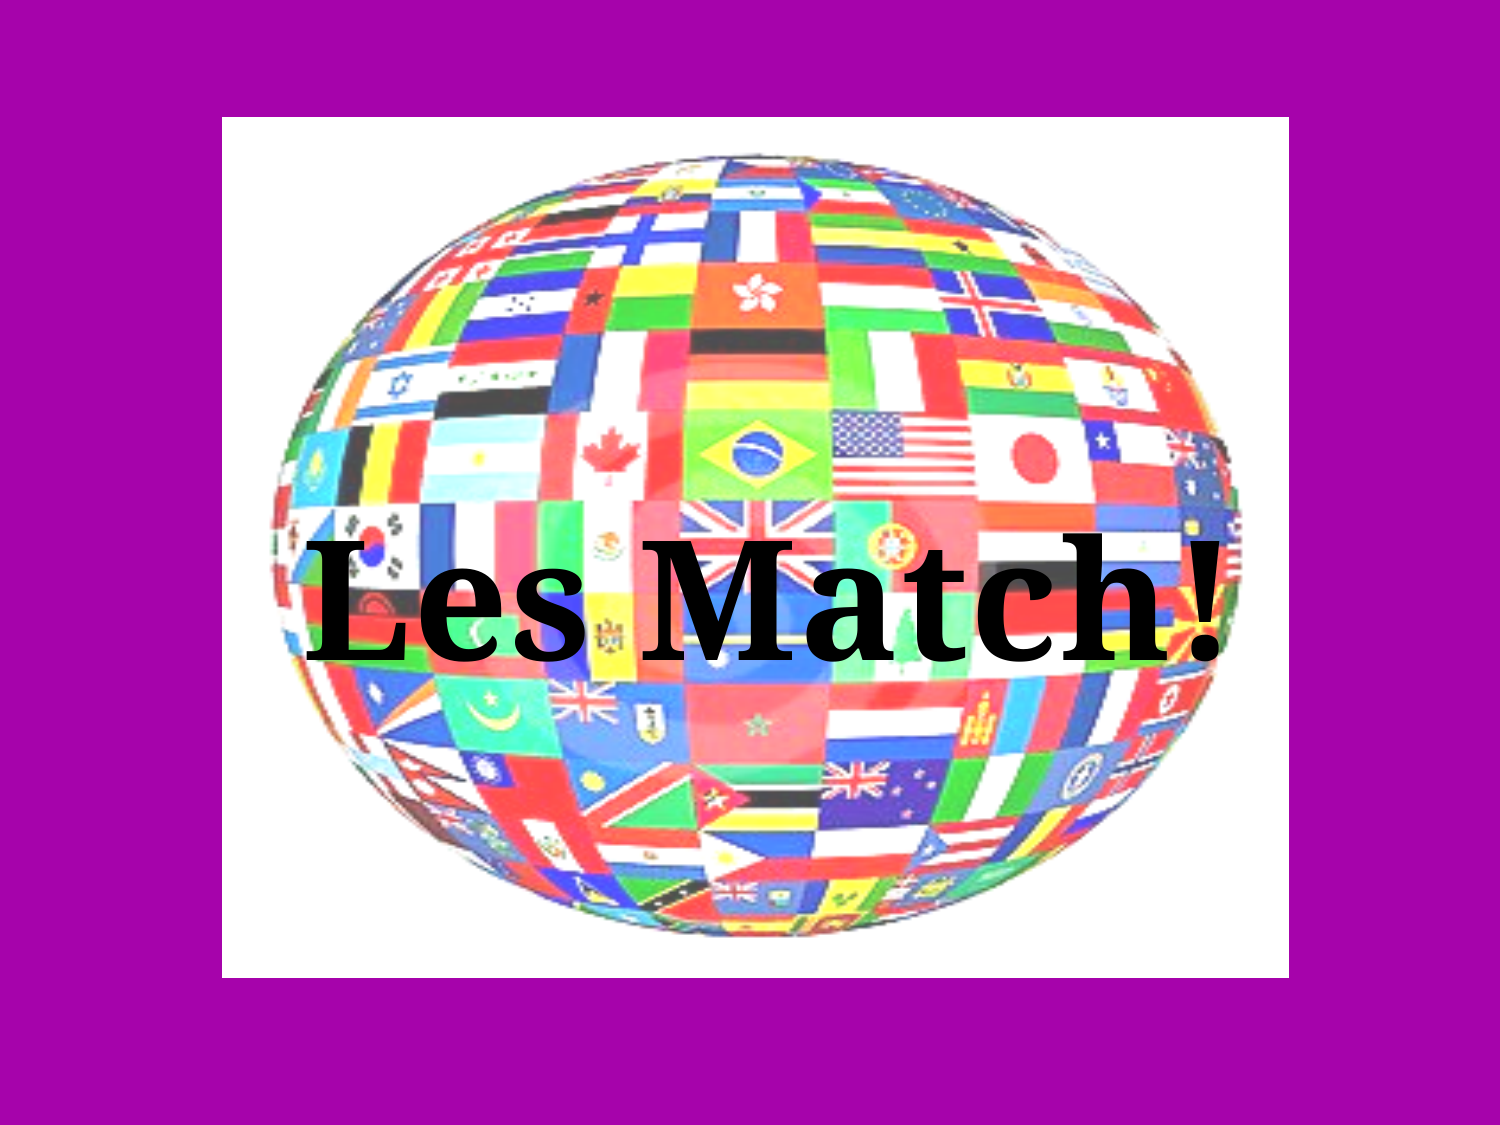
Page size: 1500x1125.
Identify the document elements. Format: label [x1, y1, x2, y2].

picture [222, 116, 1290, 978]
